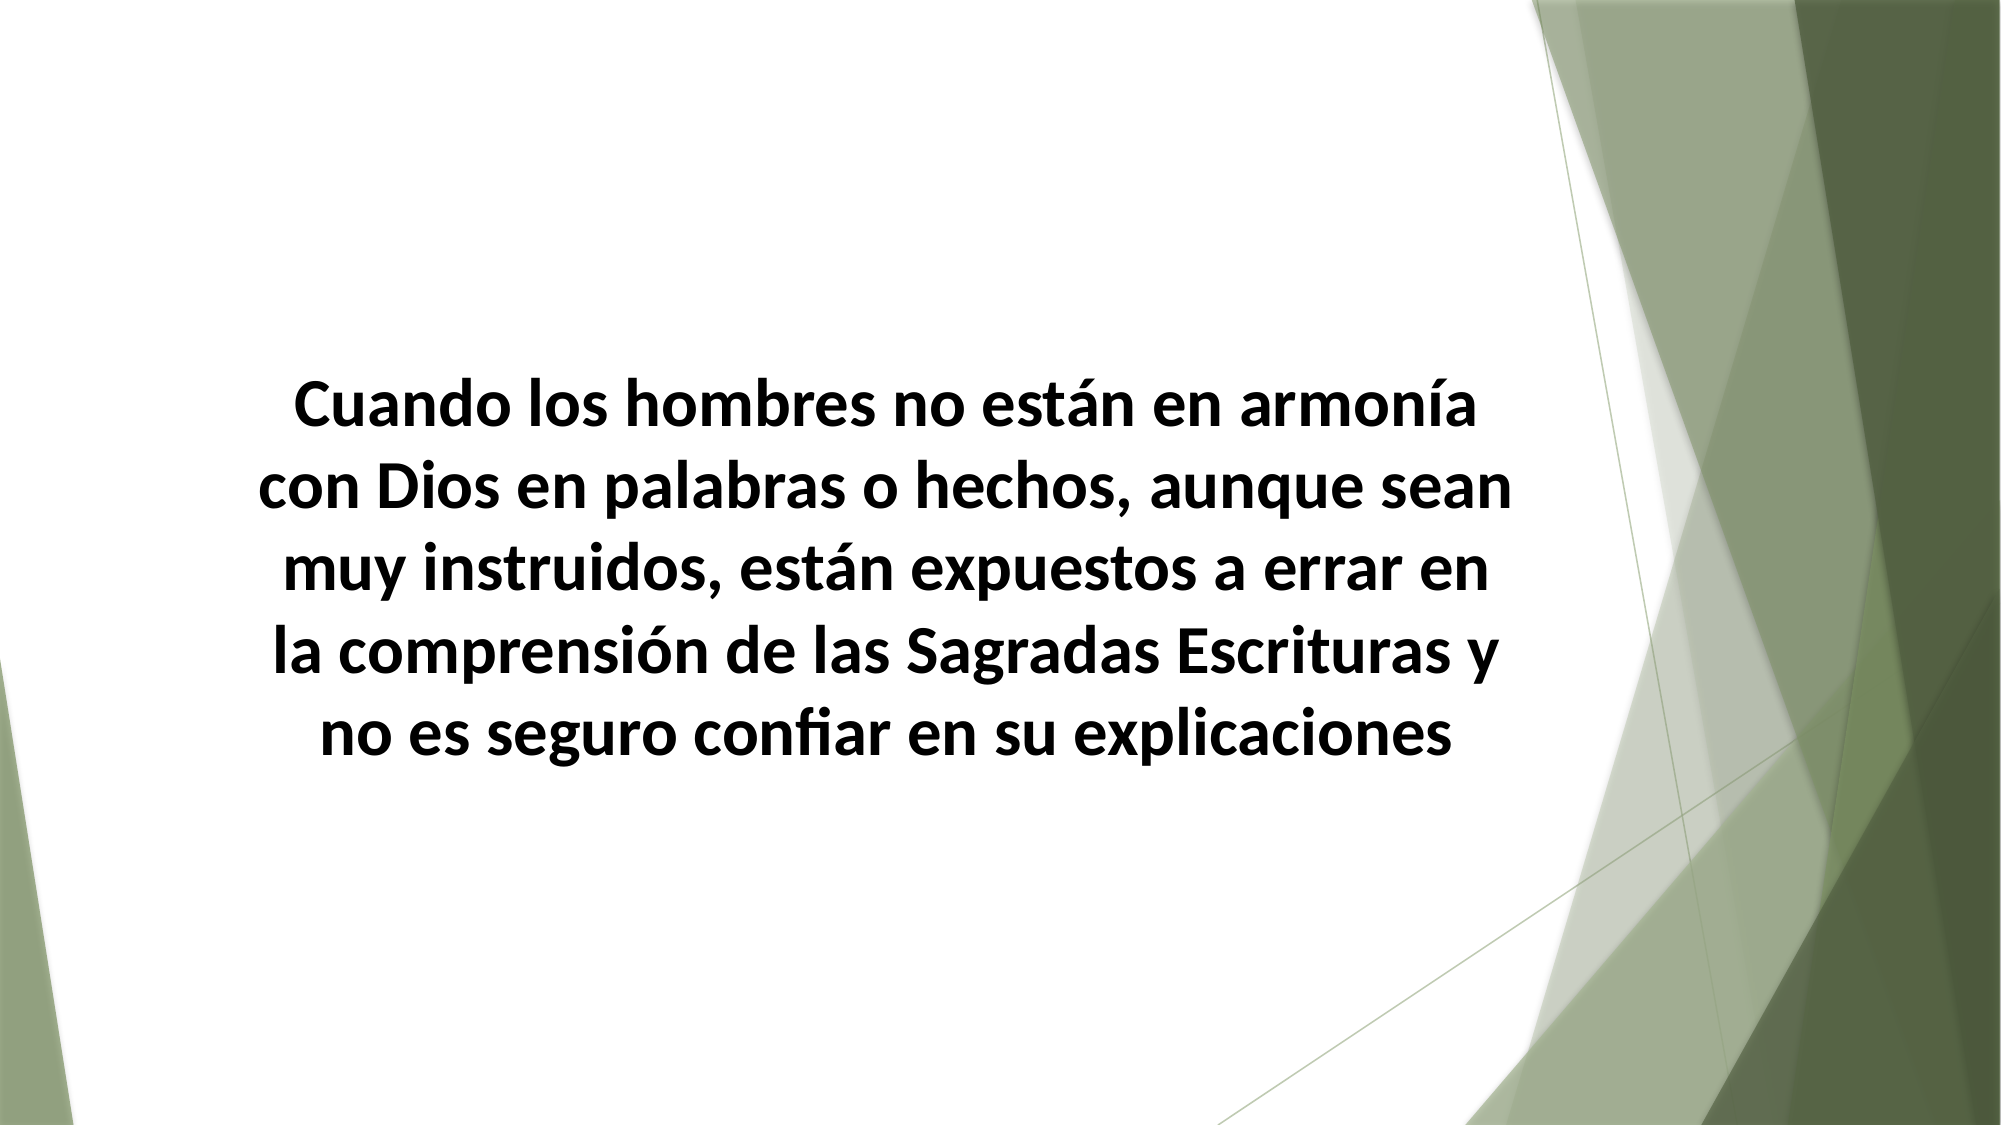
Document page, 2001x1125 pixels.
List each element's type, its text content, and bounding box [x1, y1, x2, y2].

text_box Cuando los hombres no están en armonía con Dios en palabras o hechos, aunque sean muy instruidos, están expuestos a errar en la comprensión de las Sagradas Escrituras y no es seguro confiar en su explicaciones [238, 349, 1536, 777]
